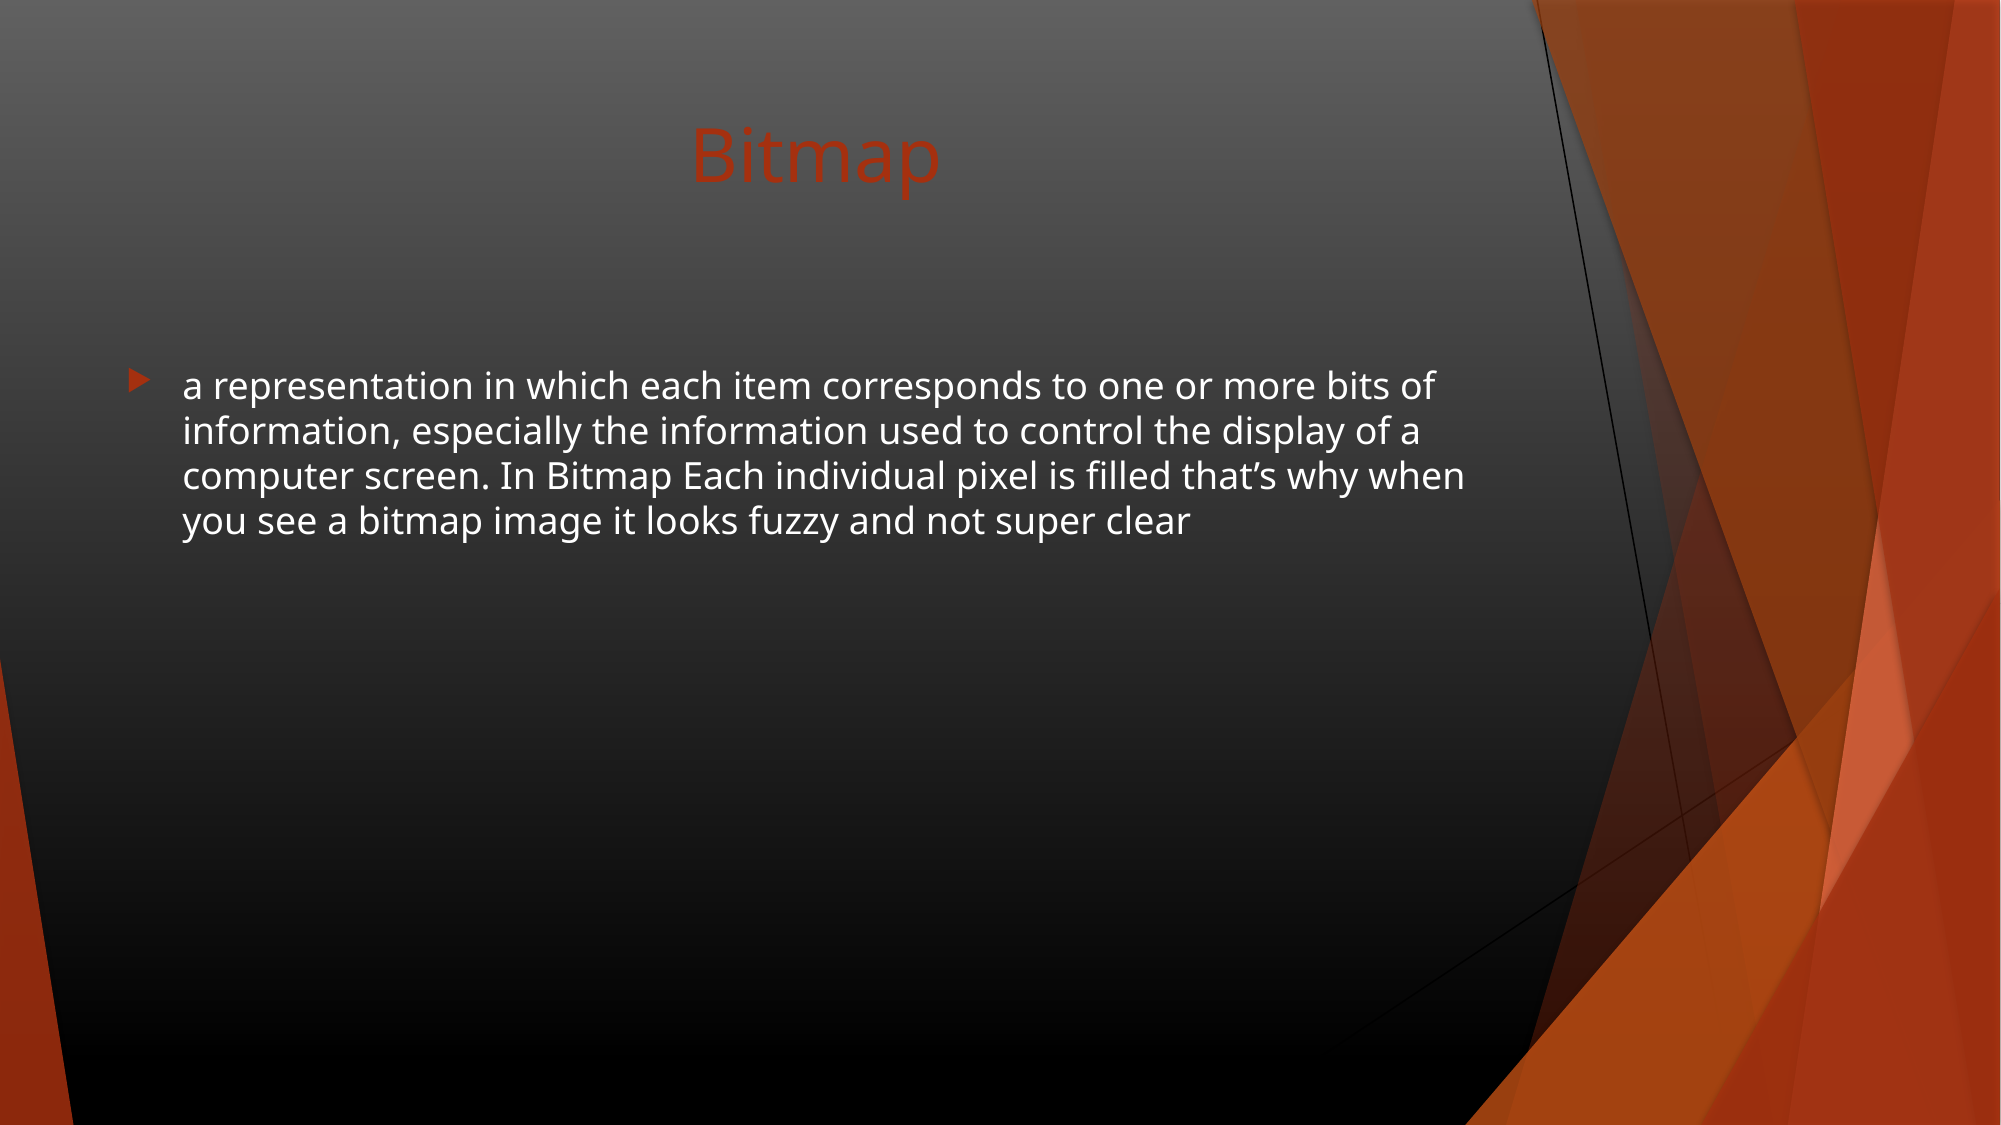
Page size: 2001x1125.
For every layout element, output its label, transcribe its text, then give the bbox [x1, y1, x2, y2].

title Bitmap [111, 99, 1522, 317]
list a representation in which each item corresponds to one or more bits of information, especially the information used to control the display of a computer screen. In Bitmap Each individual pixel is filled that’s why when you see a bitmap image it looks fuzzy and not super clear [111, 354, 1522, 992]
